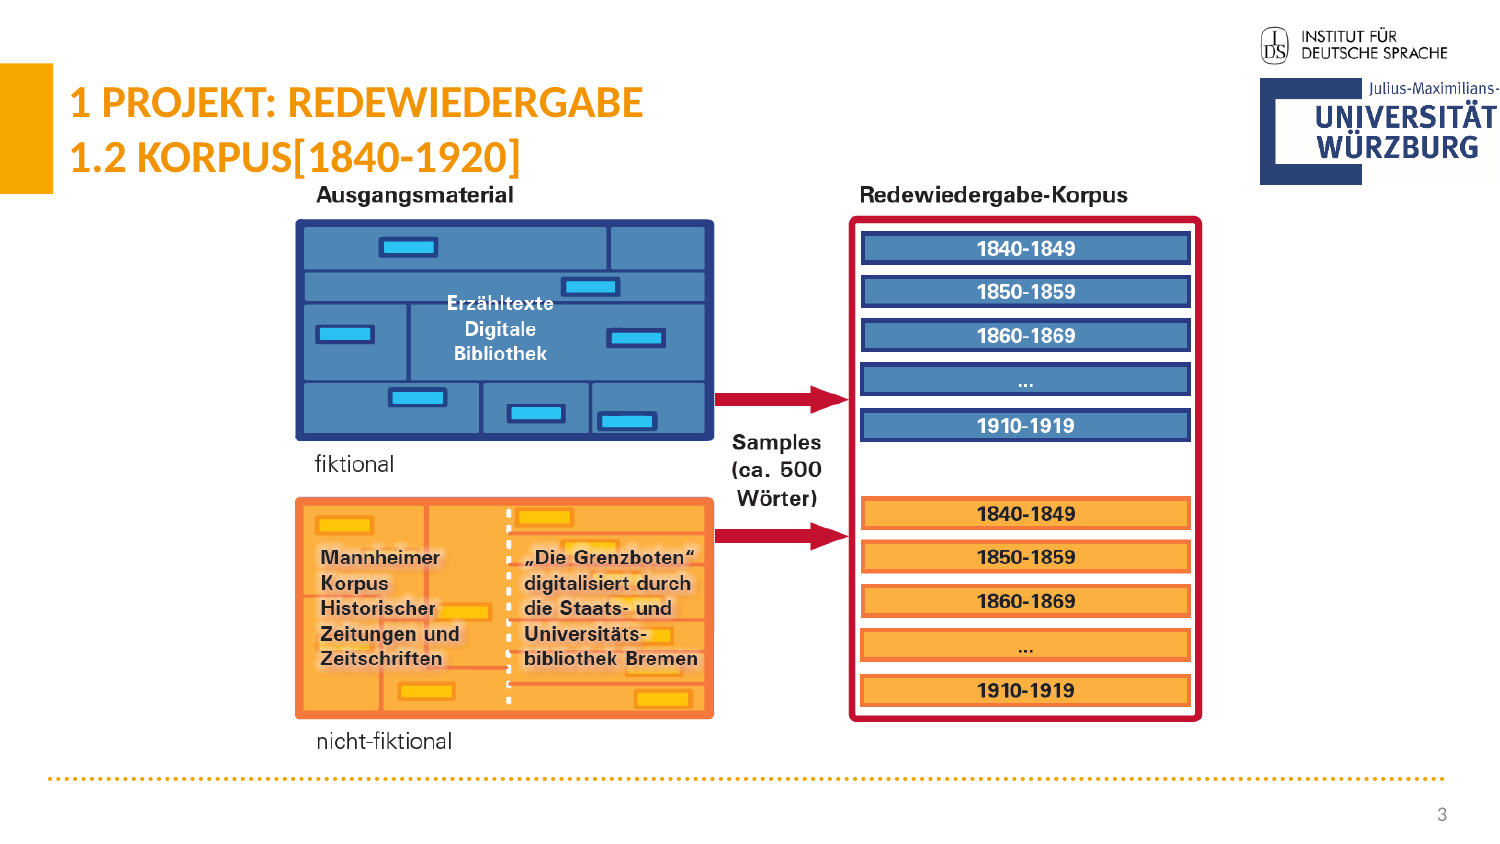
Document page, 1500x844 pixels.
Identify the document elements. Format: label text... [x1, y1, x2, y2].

picture [286, 179, 1214, 766]
slide_number 3 [1346, 782, 1448, 844]
picture [1259, 78, 1499, 185]
title 1 Projekt: Redewiedergabe 1.2 Korpus[1840-1920] [53, 64, 819, 194]
picture [1255, 0, 1475, 71]
